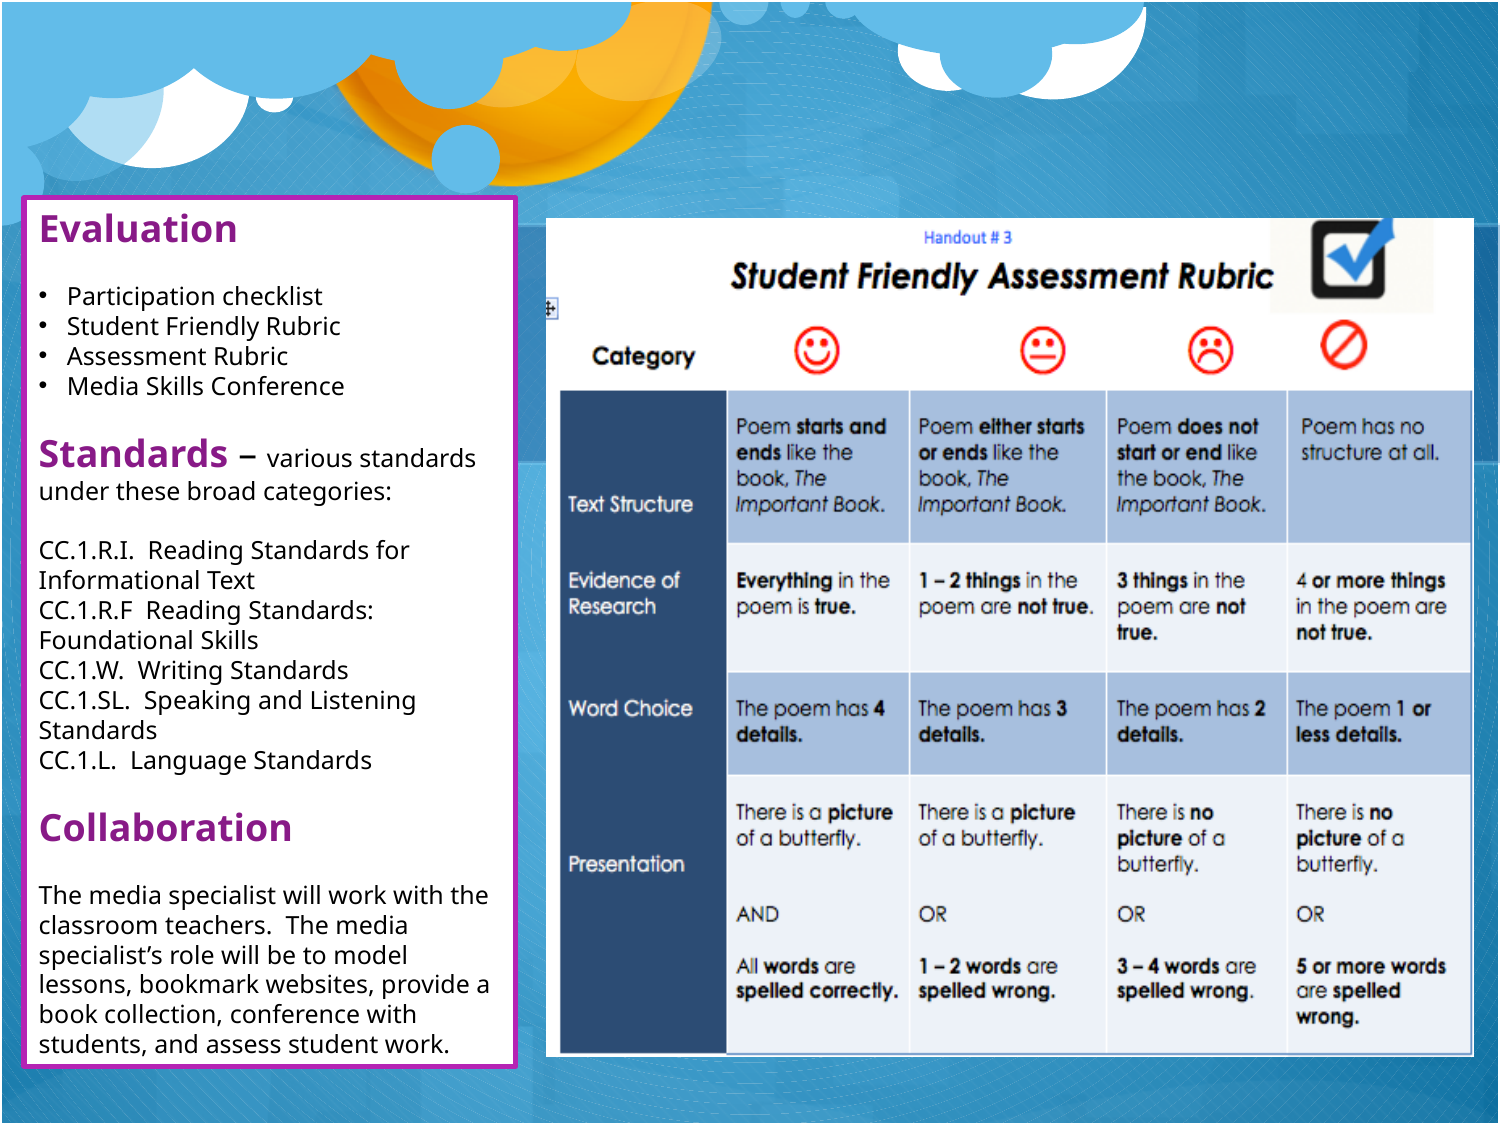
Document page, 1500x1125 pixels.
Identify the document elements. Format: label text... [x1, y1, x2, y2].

text_box [39, 265, 542, 326]
text_box Evaluation Participation checklist Student Friendly Rubric Assessment Rubric Media Skills Conference Standards – various standards under these broad categories: CC.1.R.I. Reading Standards for Informational Text CC.1.R.F Reading Standards: Foundational Skills CC.1.W. Writing Standards CC.1.SL. Speaking and Listening Standards CC.1.L. Language Standards Collaboration The media specialist will work with the classroom teachers. The media specialist’s role will be to model lessons, bookmark websites, provide a book collection, conference with students, and assess student work. [21, 195, 518, 1069]
picture [2, 2, 1498, 1123]
